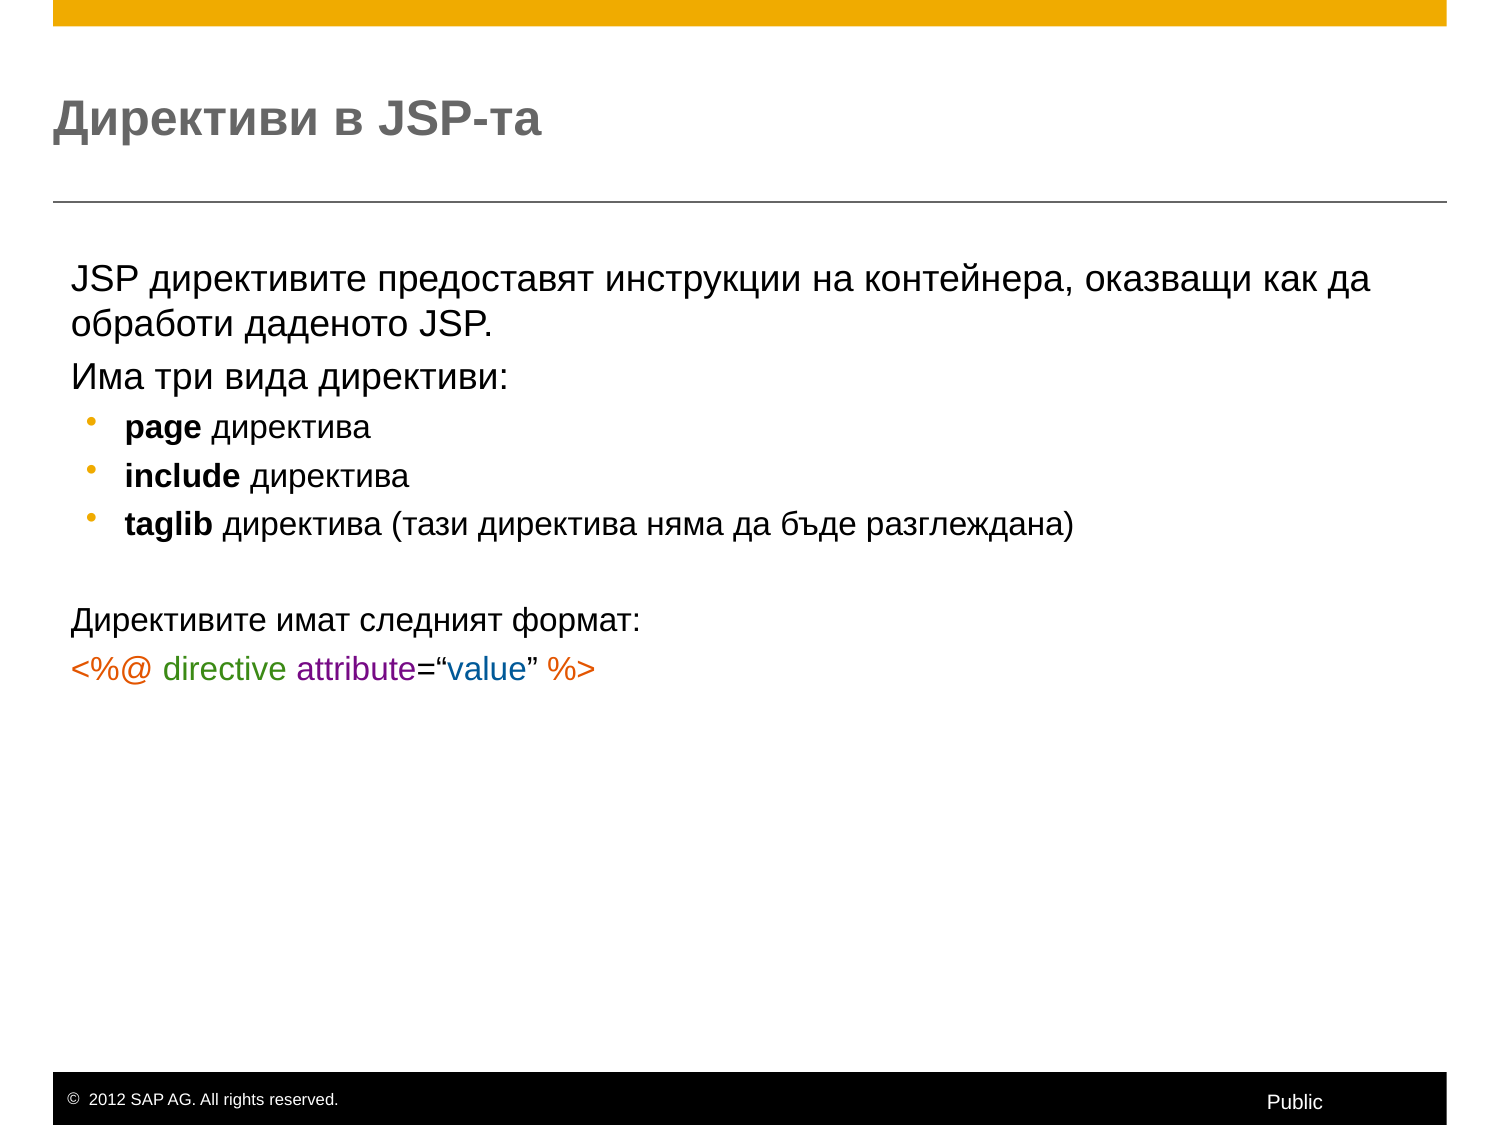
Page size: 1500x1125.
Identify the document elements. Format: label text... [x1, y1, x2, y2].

list JSP директивите предоставят инструкции на контейнера, оказващи как да обработи даденото JSP. Има три вида директиви: page директива include директива taglib директива (тази директива няма да бъде разглеждана) Директивите имат следният формат: <%@ directive attribute=“value” %> [56, 253, 1450, 975]
title Директиви в JSP-та [53, 53, 1447, 178]
